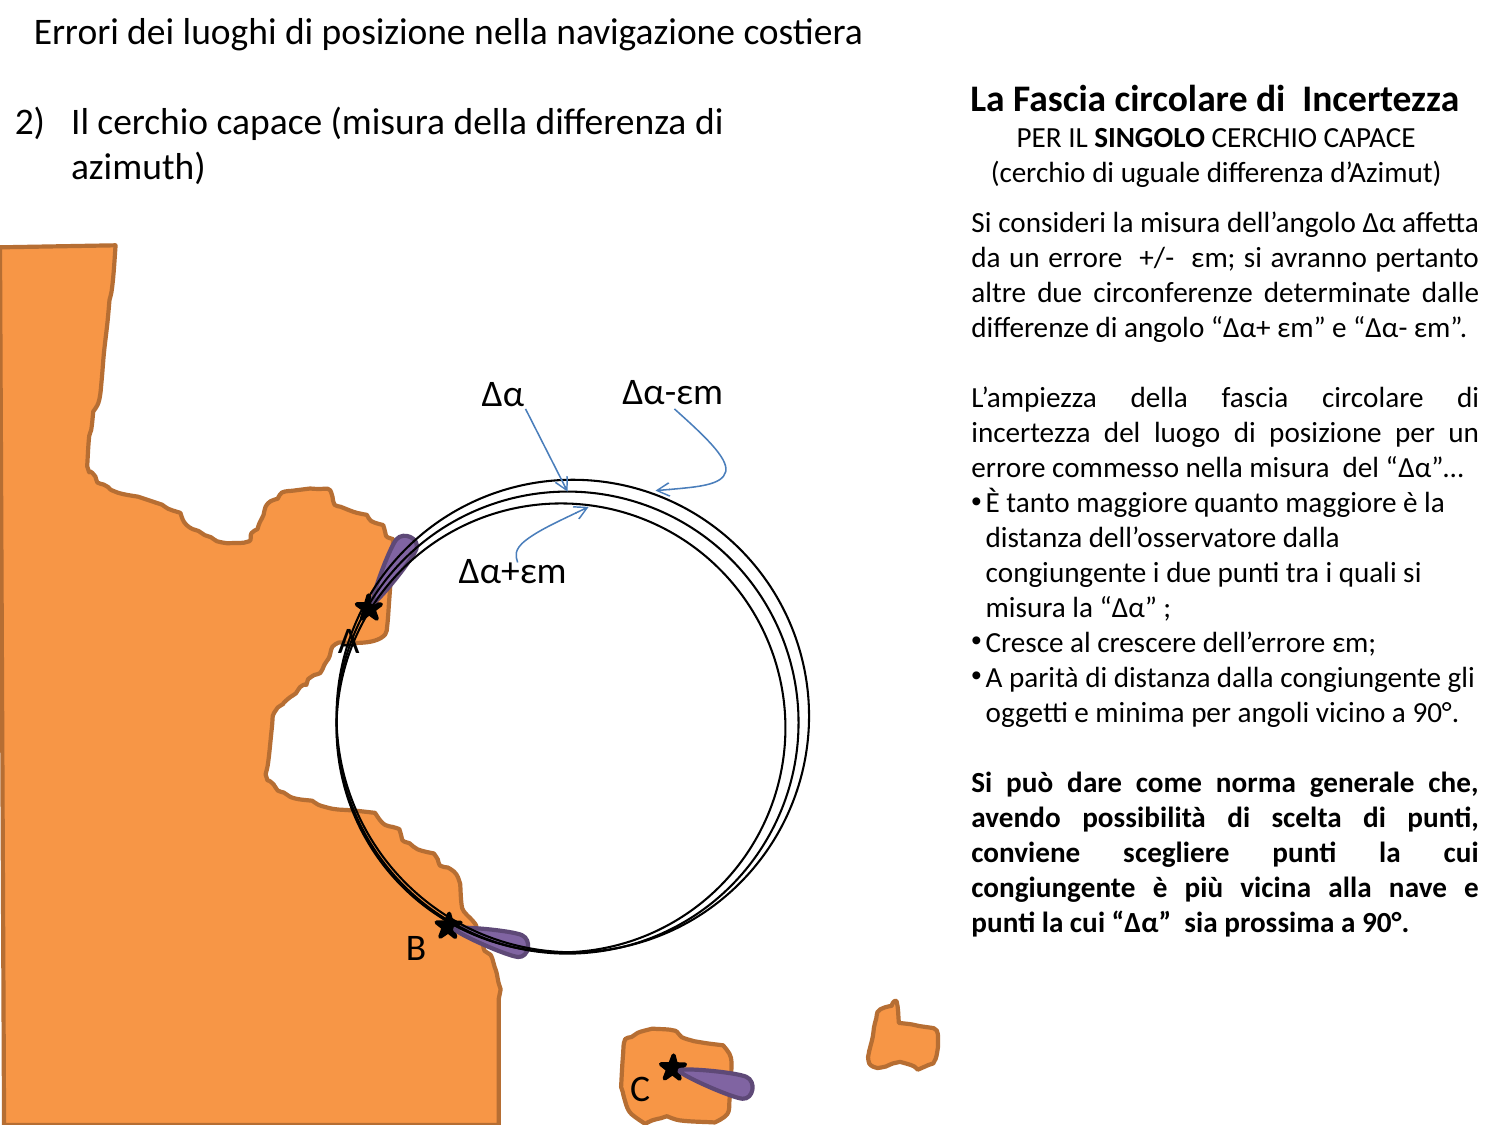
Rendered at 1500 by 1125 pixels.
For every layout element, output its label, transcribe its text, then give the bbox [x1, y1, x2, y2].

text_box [437, 909, 533, 965]
text_box Δα+εm [443, 538, 582, 599]
text_box [620, 1026, 730, 1057]
text_box C [615, 1057, 666, 1117]
text_box Δα-εm [607, 359, 739, 420]
text_box [865, 998, 941, 1072]
text_box [336, 751, 434, 914]
text_box [334, 477, 812, 955]
text_box B [391, 915, 442, 976]
text_box La Fascia circolare di Incertezza PER IL SINGOLO CERCHIO CAPACE (cerchio di uguale differenza d’Azimut) [938, 66, 1500, 196]
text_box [341, 548, 437, 604]
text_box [525, 408, 568, 492]
text_box [0, 243, 503, 1125]
text_box Si consideri la misura dell’angolo Δα affetta da un errore +/- εm; si avranno pertanto altre due circonferenze determinate dalle differenze di angolo “Δα+ εm” e “Δα- εm”. L’ampiezza della fascia circolare di incertezza del luogo di posizione per un errore commesso nella misura del “Δα”… È tanto maggiore quanto maggiore è la distanza dell’osservatore dalla congiungente i due punti tra i quali si misura la “Δα” ; Cresce al crescere dell’errore εm; A parità di distanza dalla congiungente gli oggetti e minima per angoli vicino a 90°. Si può dare come norma generale che, avendo possibilità di scelta di punti, conviene scegliere punti la cui congiungente è più vicina alla nave e punti la cui “Δα” sia prossima a 90°. [956, 196, 1495, 946]
text_box Δα [466, 361, 540, 422]
text_box [631, 1115, 730, 1125]
text_box [655, 408, 727, 497]
text_box [515, 506, 589, 563]
text_box A [323, 608, 358, 668]
text_box Errori dei luoghi di posizione nella navigazione costiera [19, 0, 879, 60]
text_box Il cerchio capace (misura della differenza di azimuth) [0, 89, 857, 195]
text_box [661, 1051, 757, 1107]
